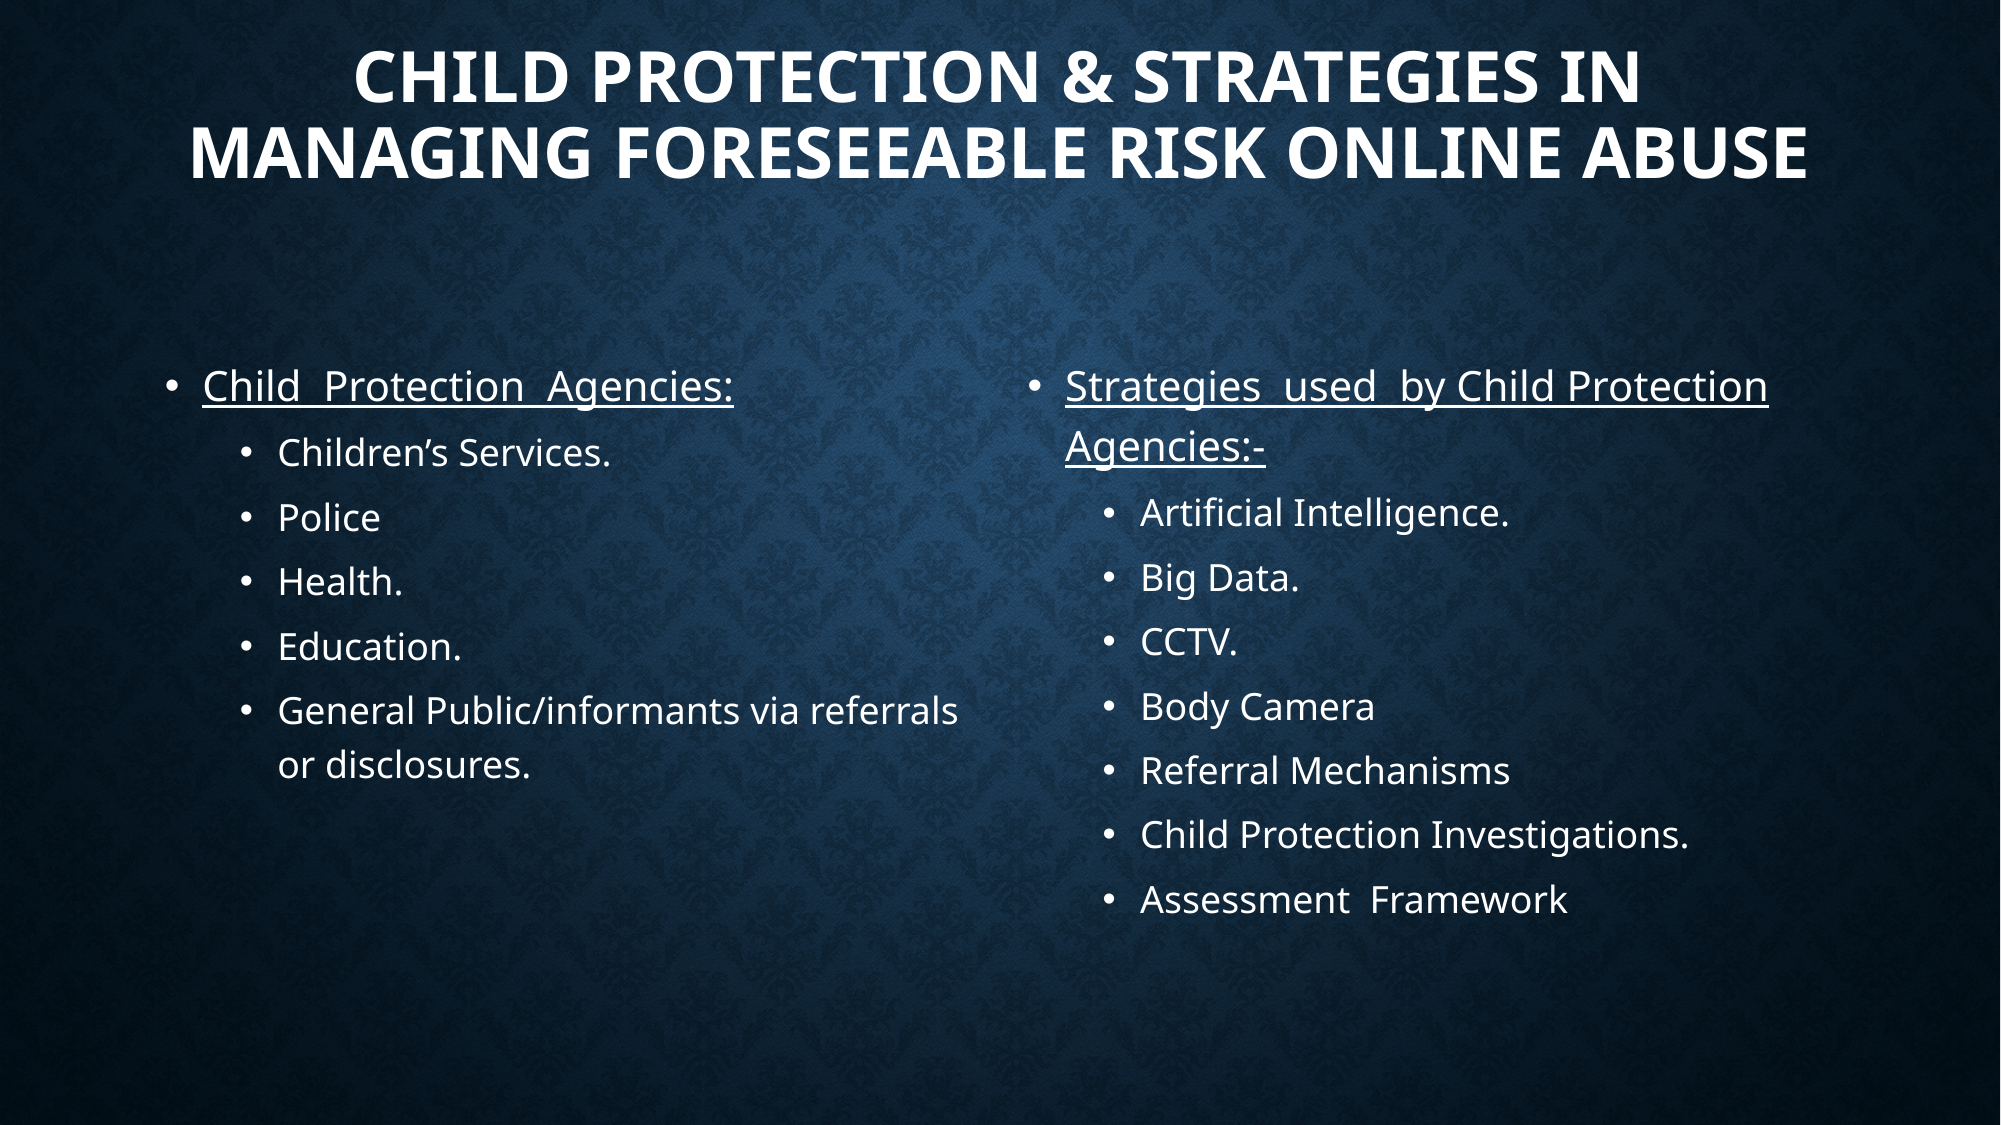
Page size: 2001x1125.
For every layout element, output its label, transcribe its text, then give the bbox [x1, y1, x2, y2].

list Child Protection Agencies: Children’s Services. Police Health. Education. General Public/informants via referrals or disclosures. [149, 342, 988, 950]
list Strategies used by Child Protection Agencies:- Artificial Intelligence. Big Data. CCTV. Body Camera Referral Mechanisms Child Protection Investigations. Assessment Framework [1012, 342, 1849, 950]
title Child protection & strategies in managing foreseeable risk Online abuse [149, 19, 1849, 300]
